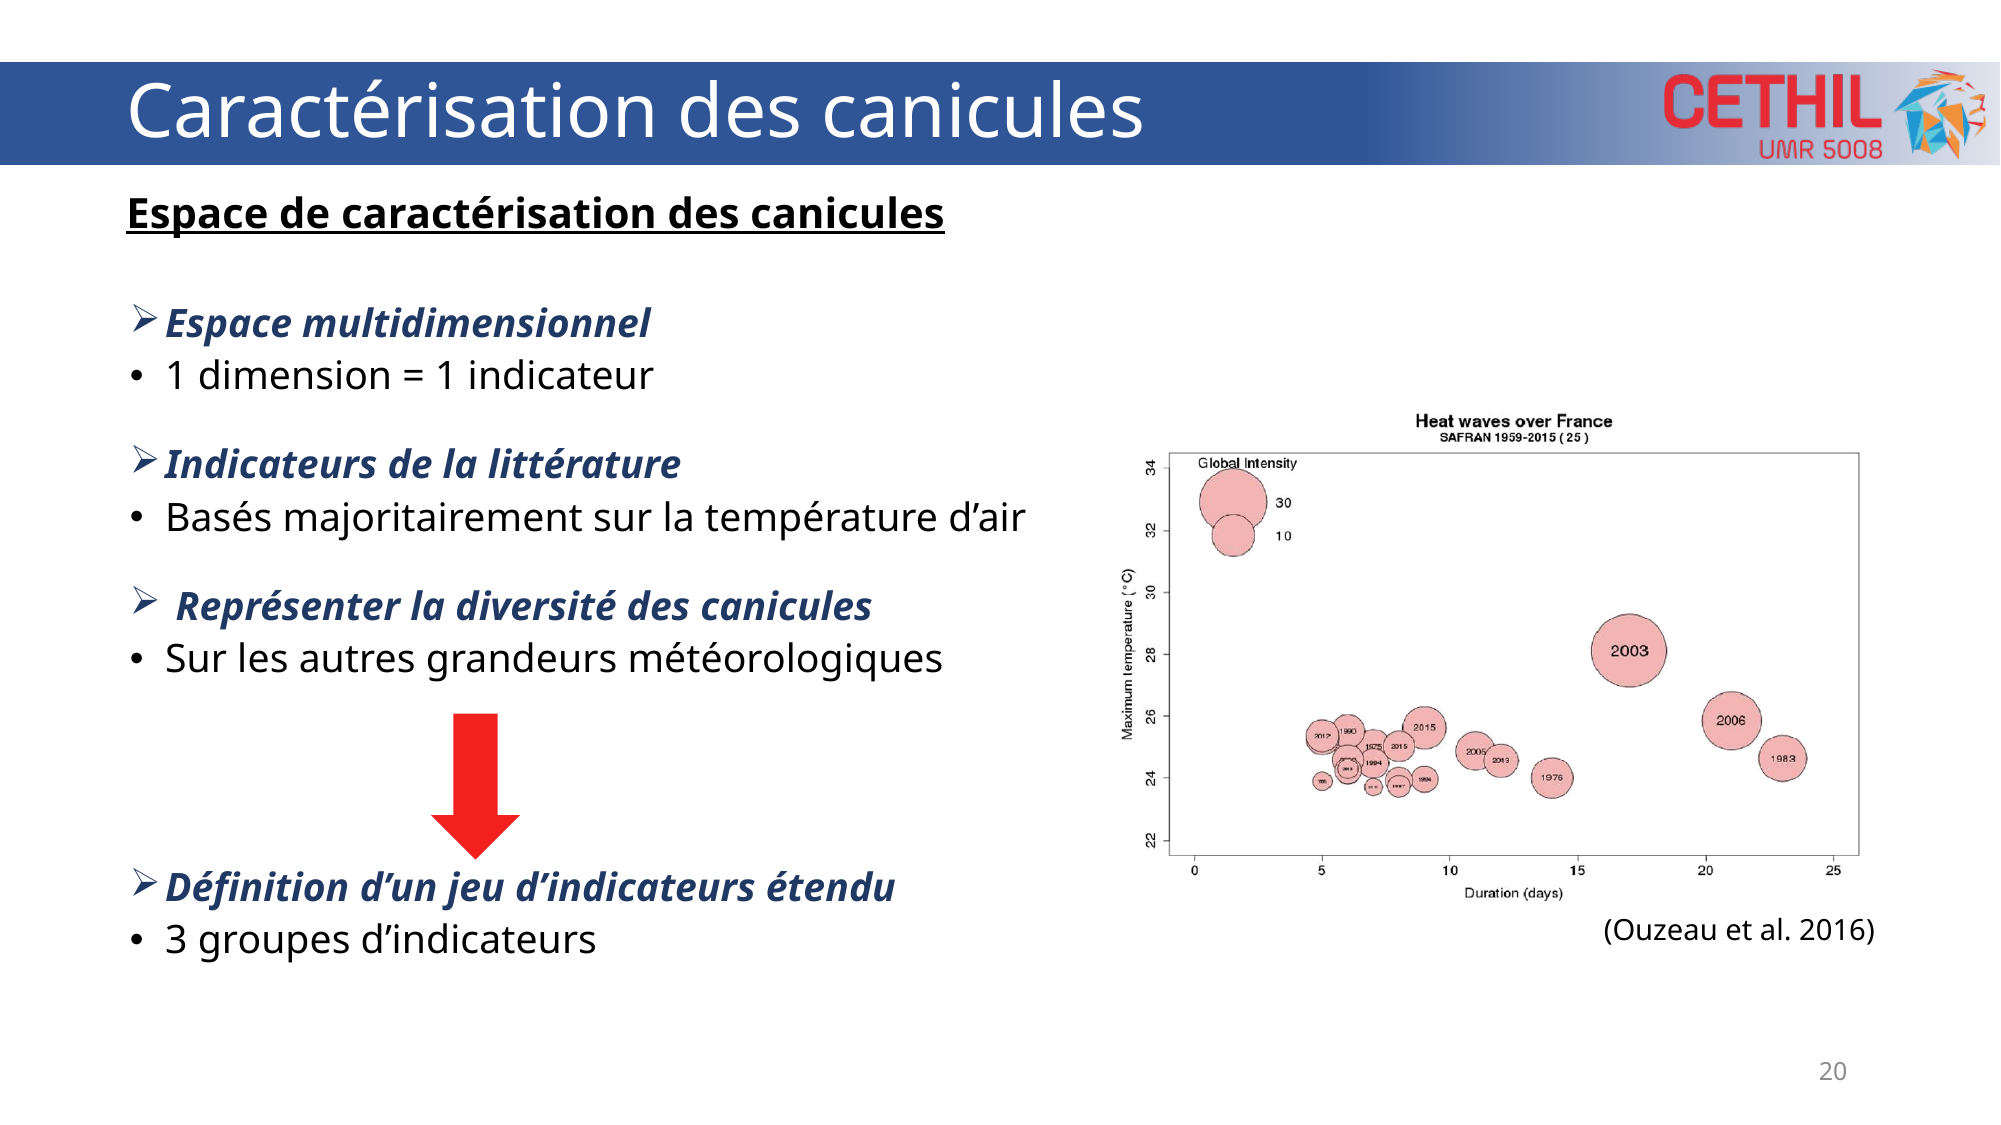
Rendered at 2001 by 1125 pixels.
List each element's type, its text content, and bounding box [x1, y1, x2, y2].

title Caractérisation des canicules [111, 42, 1937, 185]
text_box (Ouzeau et al. 2016) [1513, 903, 1890, 954]
list Espace multidimensionnel 1 dimension = 1 indicateur Indicateurs de la littérature Basés majoritairement sur la température d’air Représenter la diversité des canicules Sur les autres grandeurs météorologiques Définition d’un jeu d’indicateurs étendu 3 groupes d’indicateurs [111, 296, 1049, 1014]
list Espace de caractérisation des canicules [111, 184, 1935, 267]
picture [1109, 405, 1876, 904]
text_box [430, 713, 520, 860]
slide_number 20 [1412, 1042, 1863, 1103]
